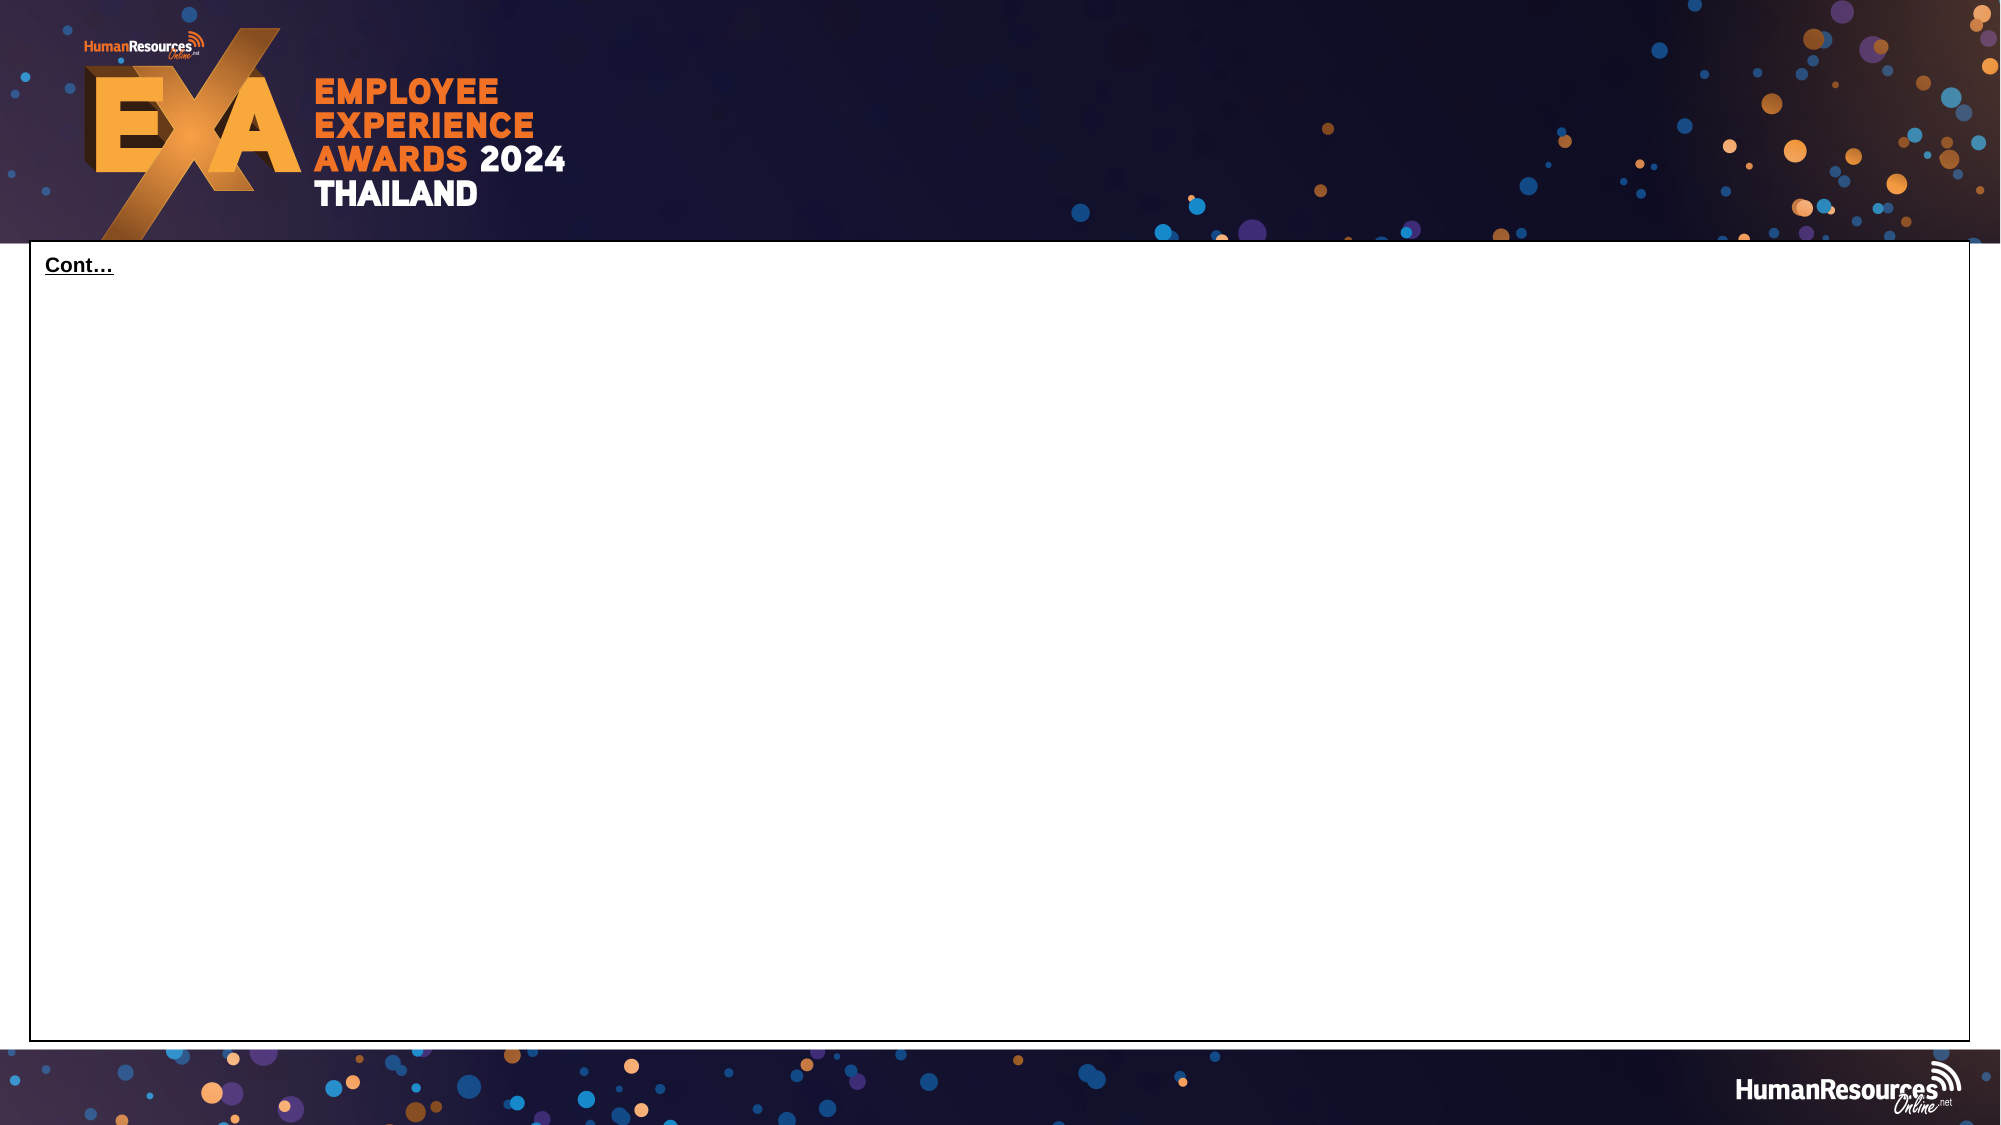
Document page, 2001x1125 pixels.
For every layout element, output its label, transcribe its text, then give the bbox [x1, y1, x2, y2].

text_box Cont… [30, 240, 1970, 1042]
picture [0, 0, 2001, 1125]
